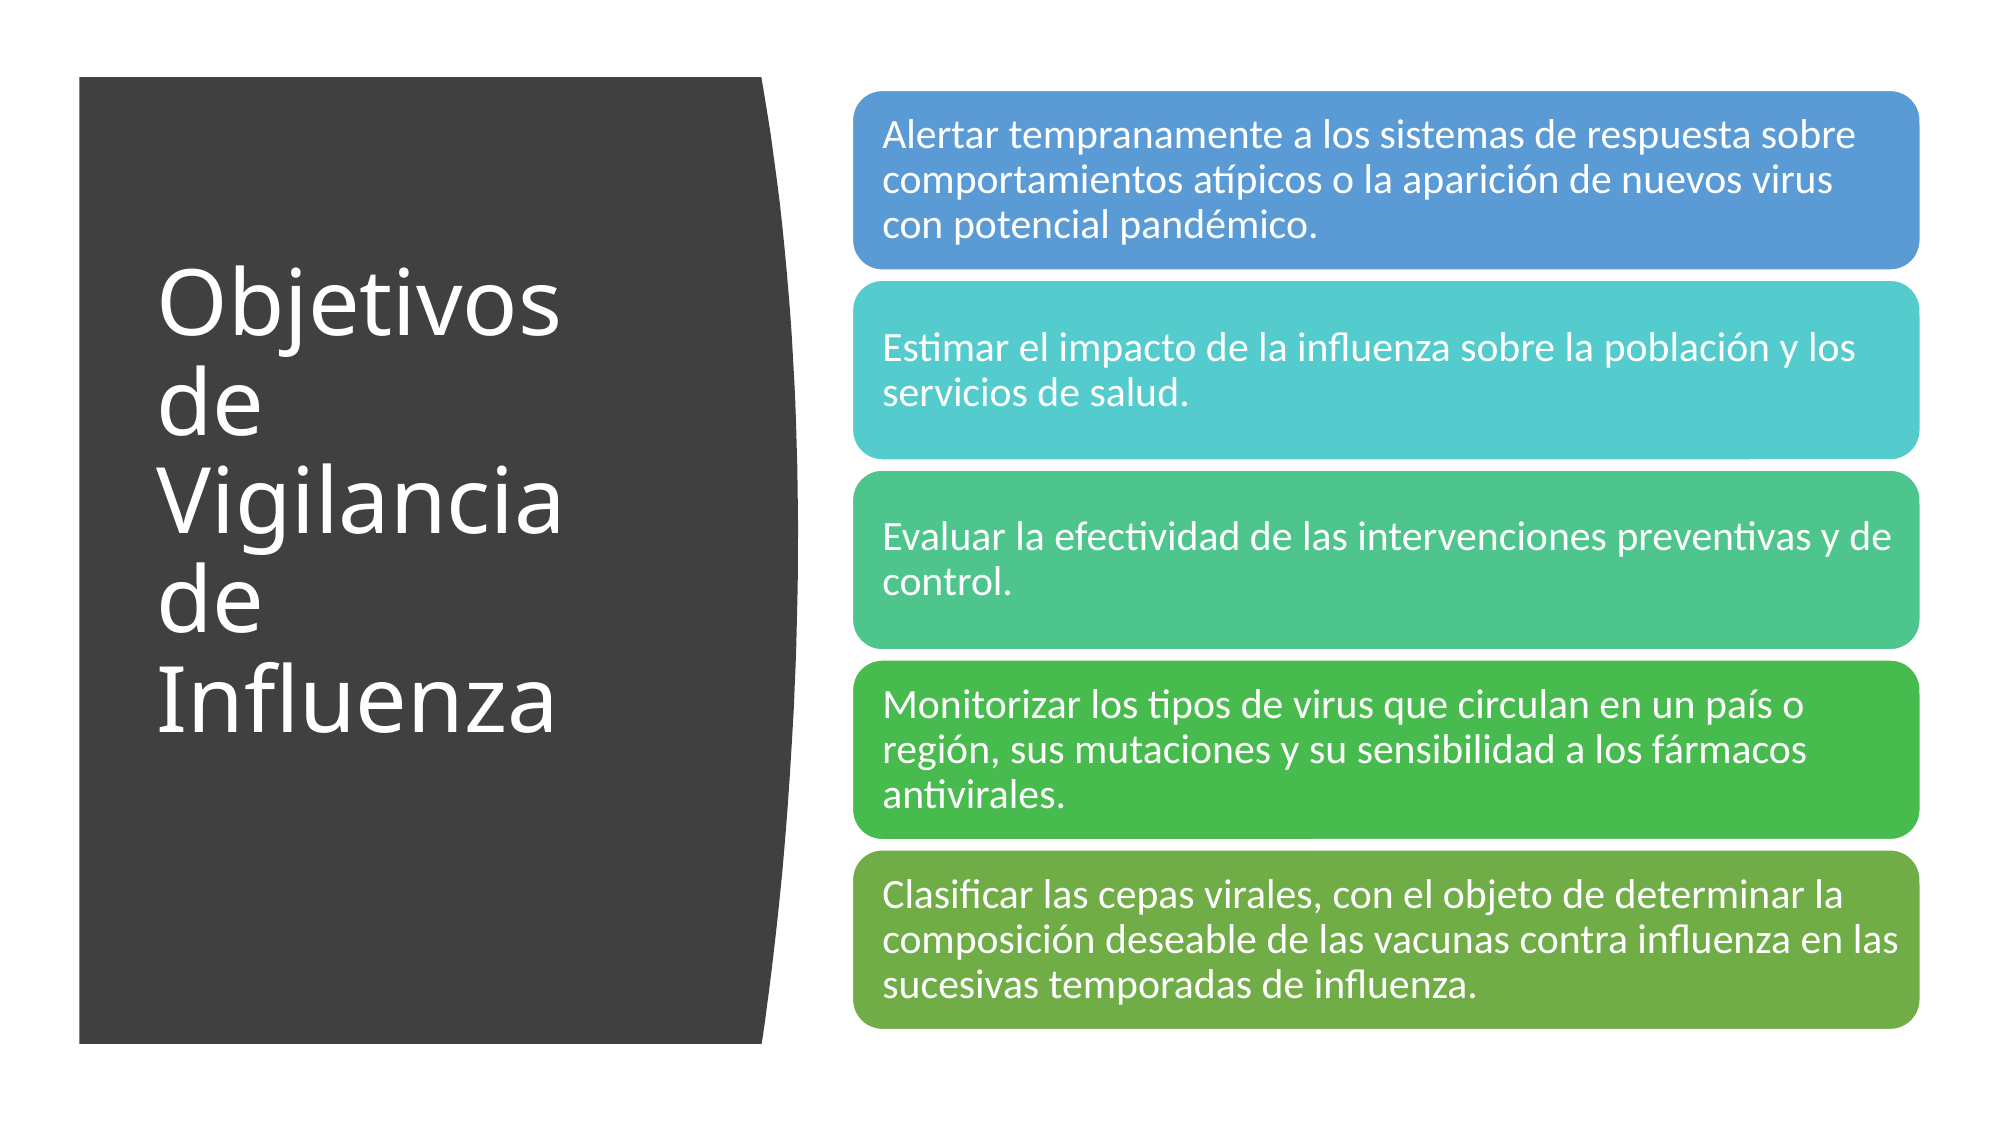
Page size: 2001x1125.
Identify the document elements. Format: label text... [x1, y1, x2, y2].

title Objetivos de Vigilancia de Influenza [141, 166, 702, 953]
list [852, 77, 1921, 1043]
text_box [78, 76, 800, 1045]
